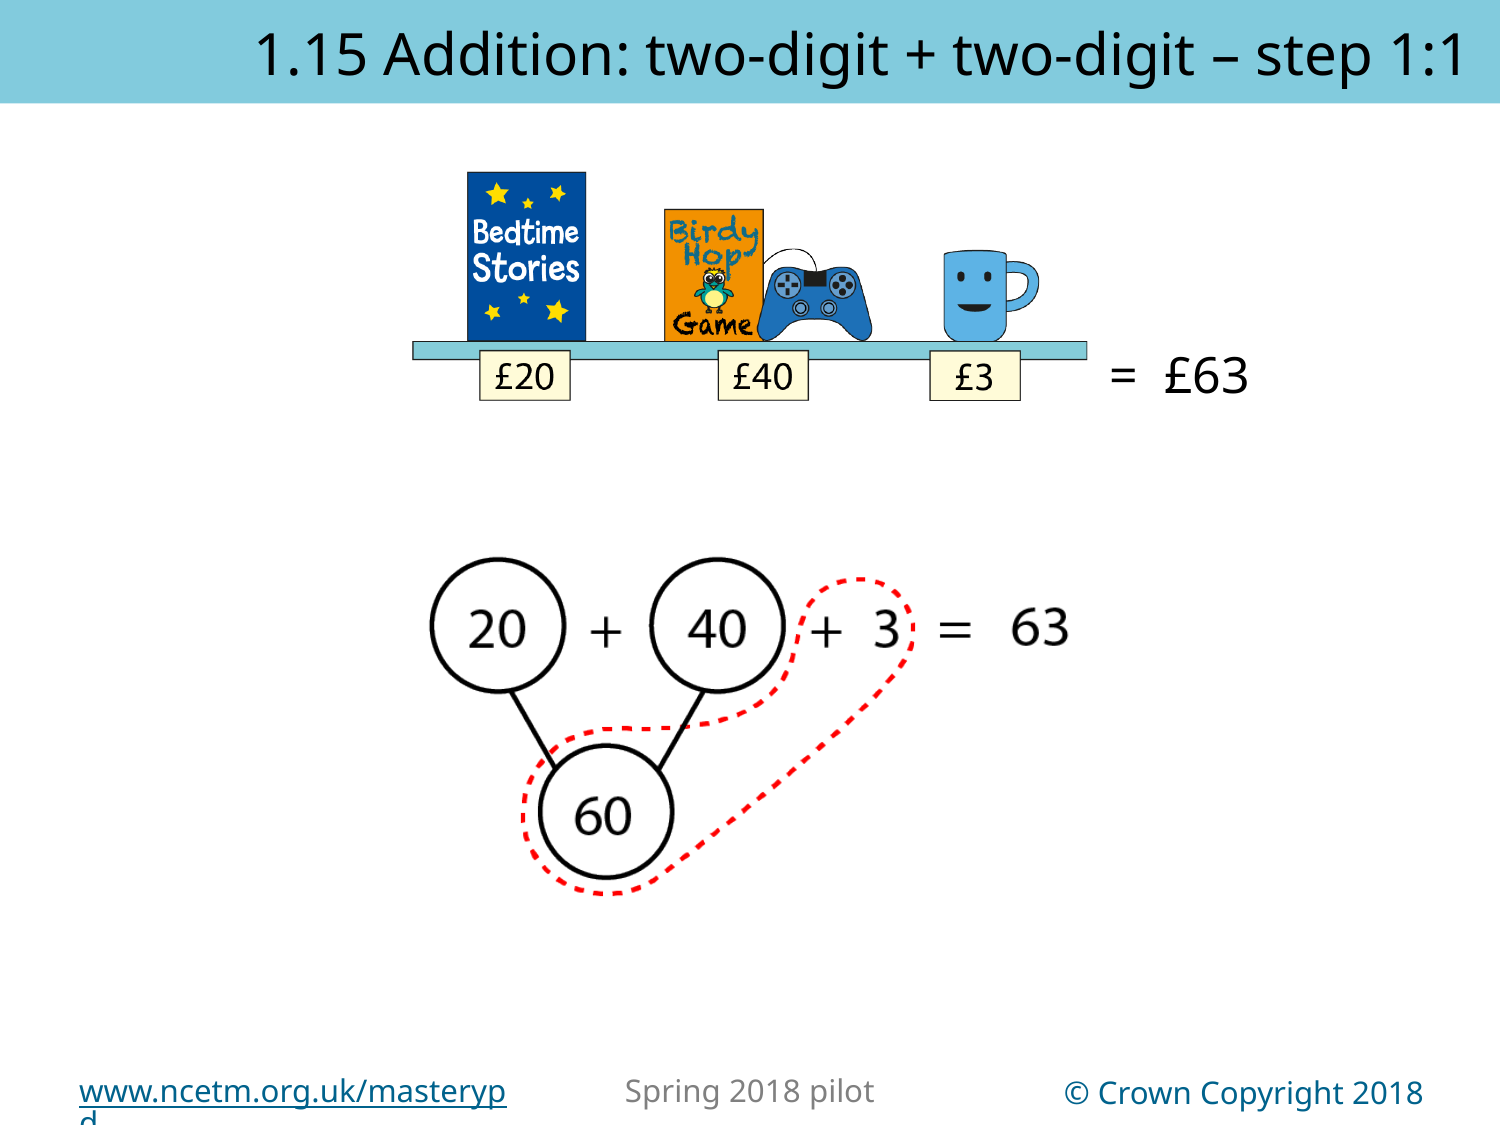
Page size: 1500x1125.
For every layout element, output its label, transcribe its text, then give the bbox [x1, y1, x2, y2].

picture [95, 508, 1406, 945]
picture [412, 171, 1088, 401]
text_box = £63 [1094, 336, 1341, 411]
list 1.15 Addition: two-digit + two-digit – step 1:1 [0, 0, 1500, 104]
